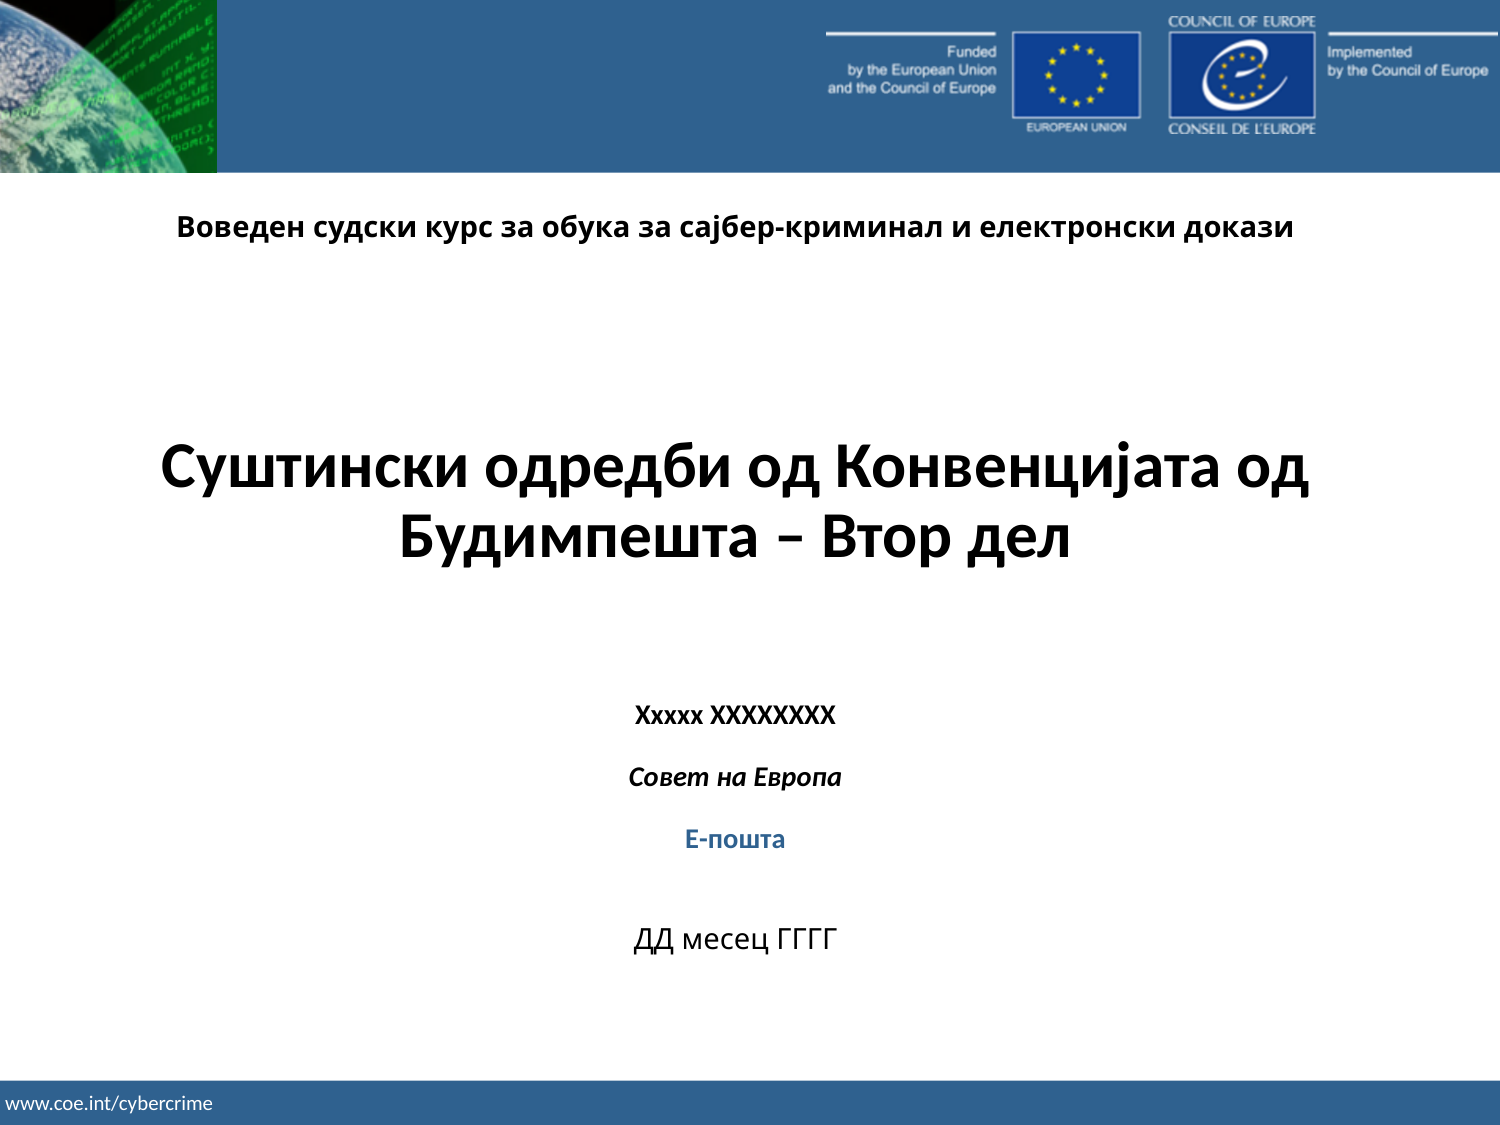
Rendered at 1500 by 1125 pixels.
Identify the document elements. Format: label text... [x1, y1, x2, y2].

picture [0, 0, 217, 173]
list Суштински одредби од Конвенцијата од Будимпешта – Втор дел Xxxxx XXXXXXXX Совет на Европа Е-пошта [73, 423, 1398, 862]
list ДД месец ГГГГ [73, 916, 1398, 1017]
picture [826, 16, 1498, 134]
list Воведен судски курс за обука за сајбер-криминал и електронски докази [73, 205, 1398, 324]
